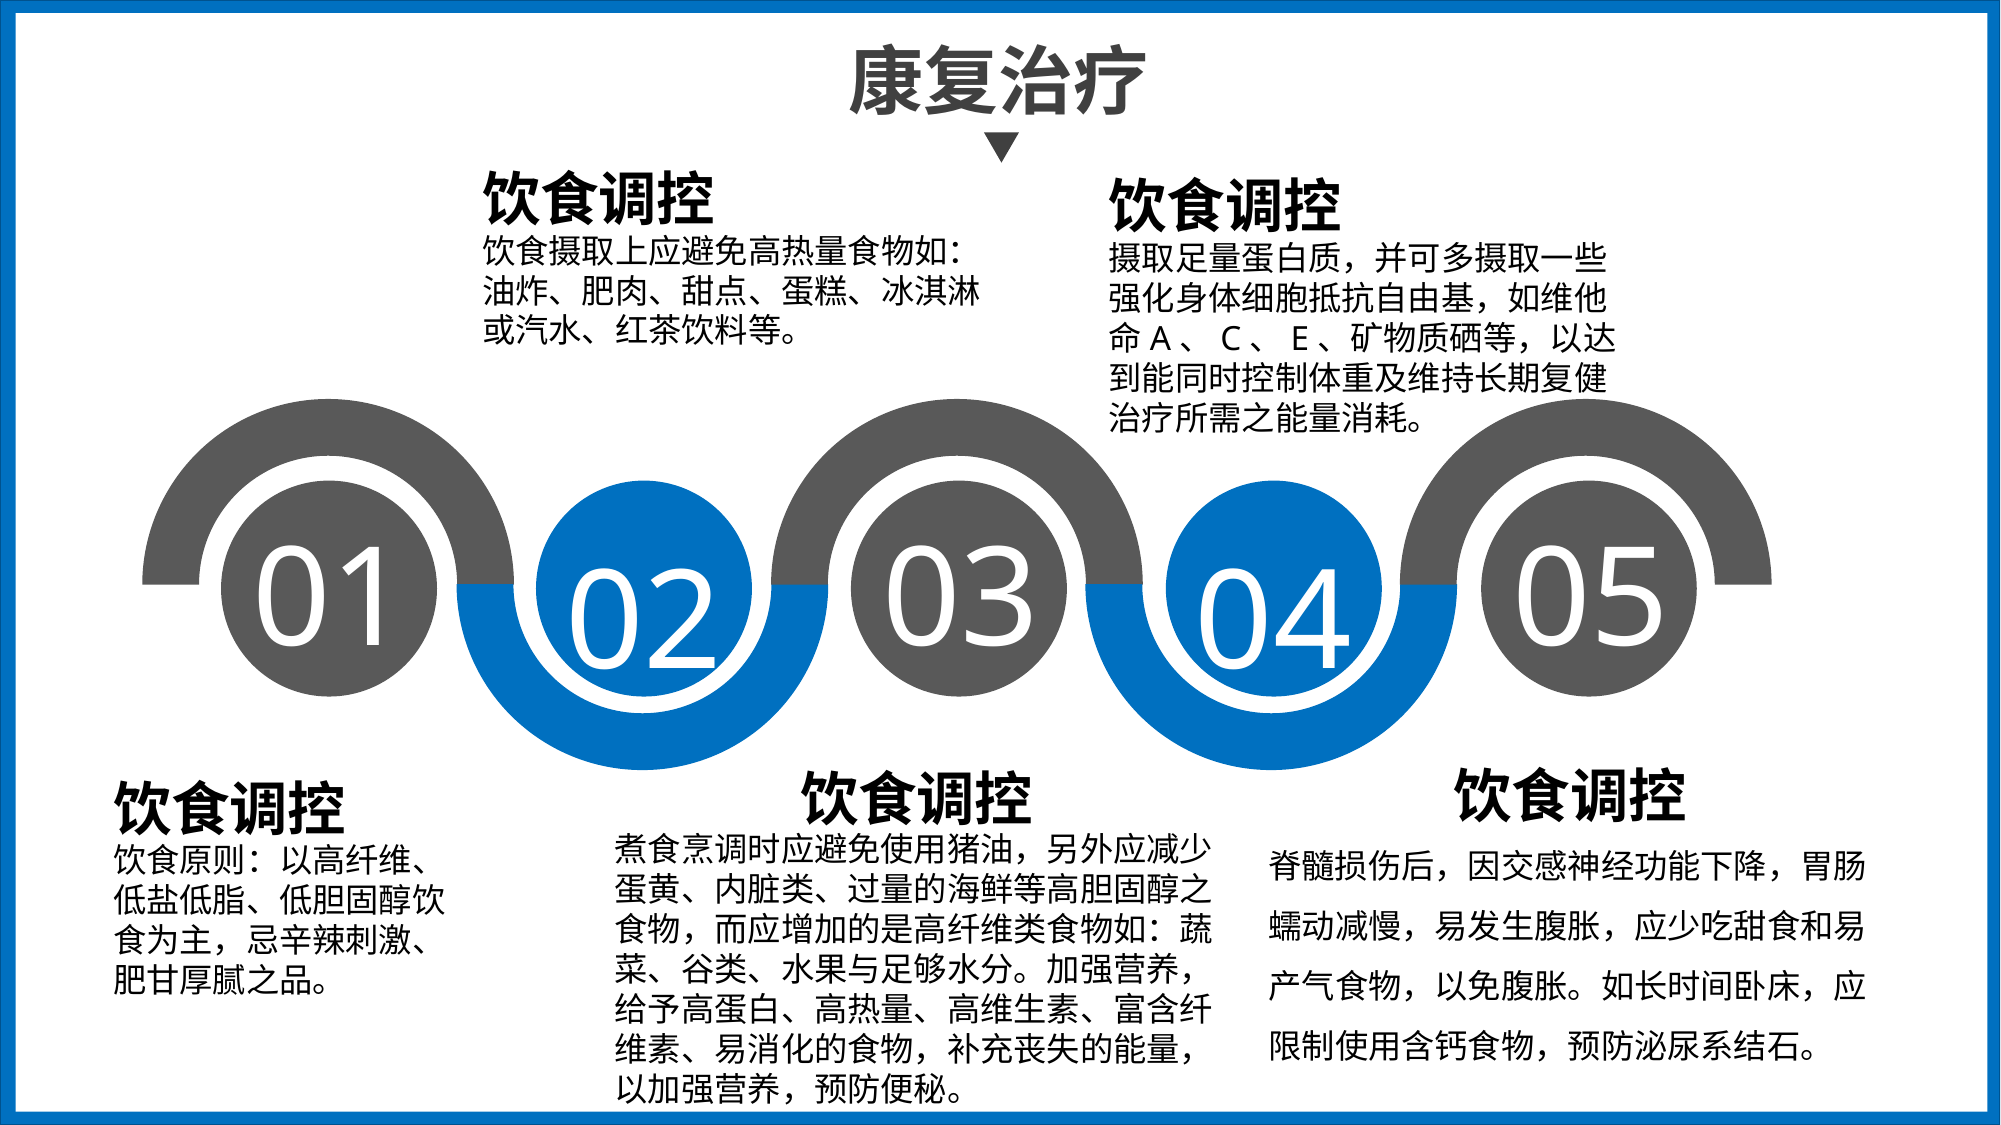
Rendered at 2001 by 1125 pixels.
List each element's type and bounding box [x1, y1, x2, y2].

text_box [112, 168, 1885, 932]
